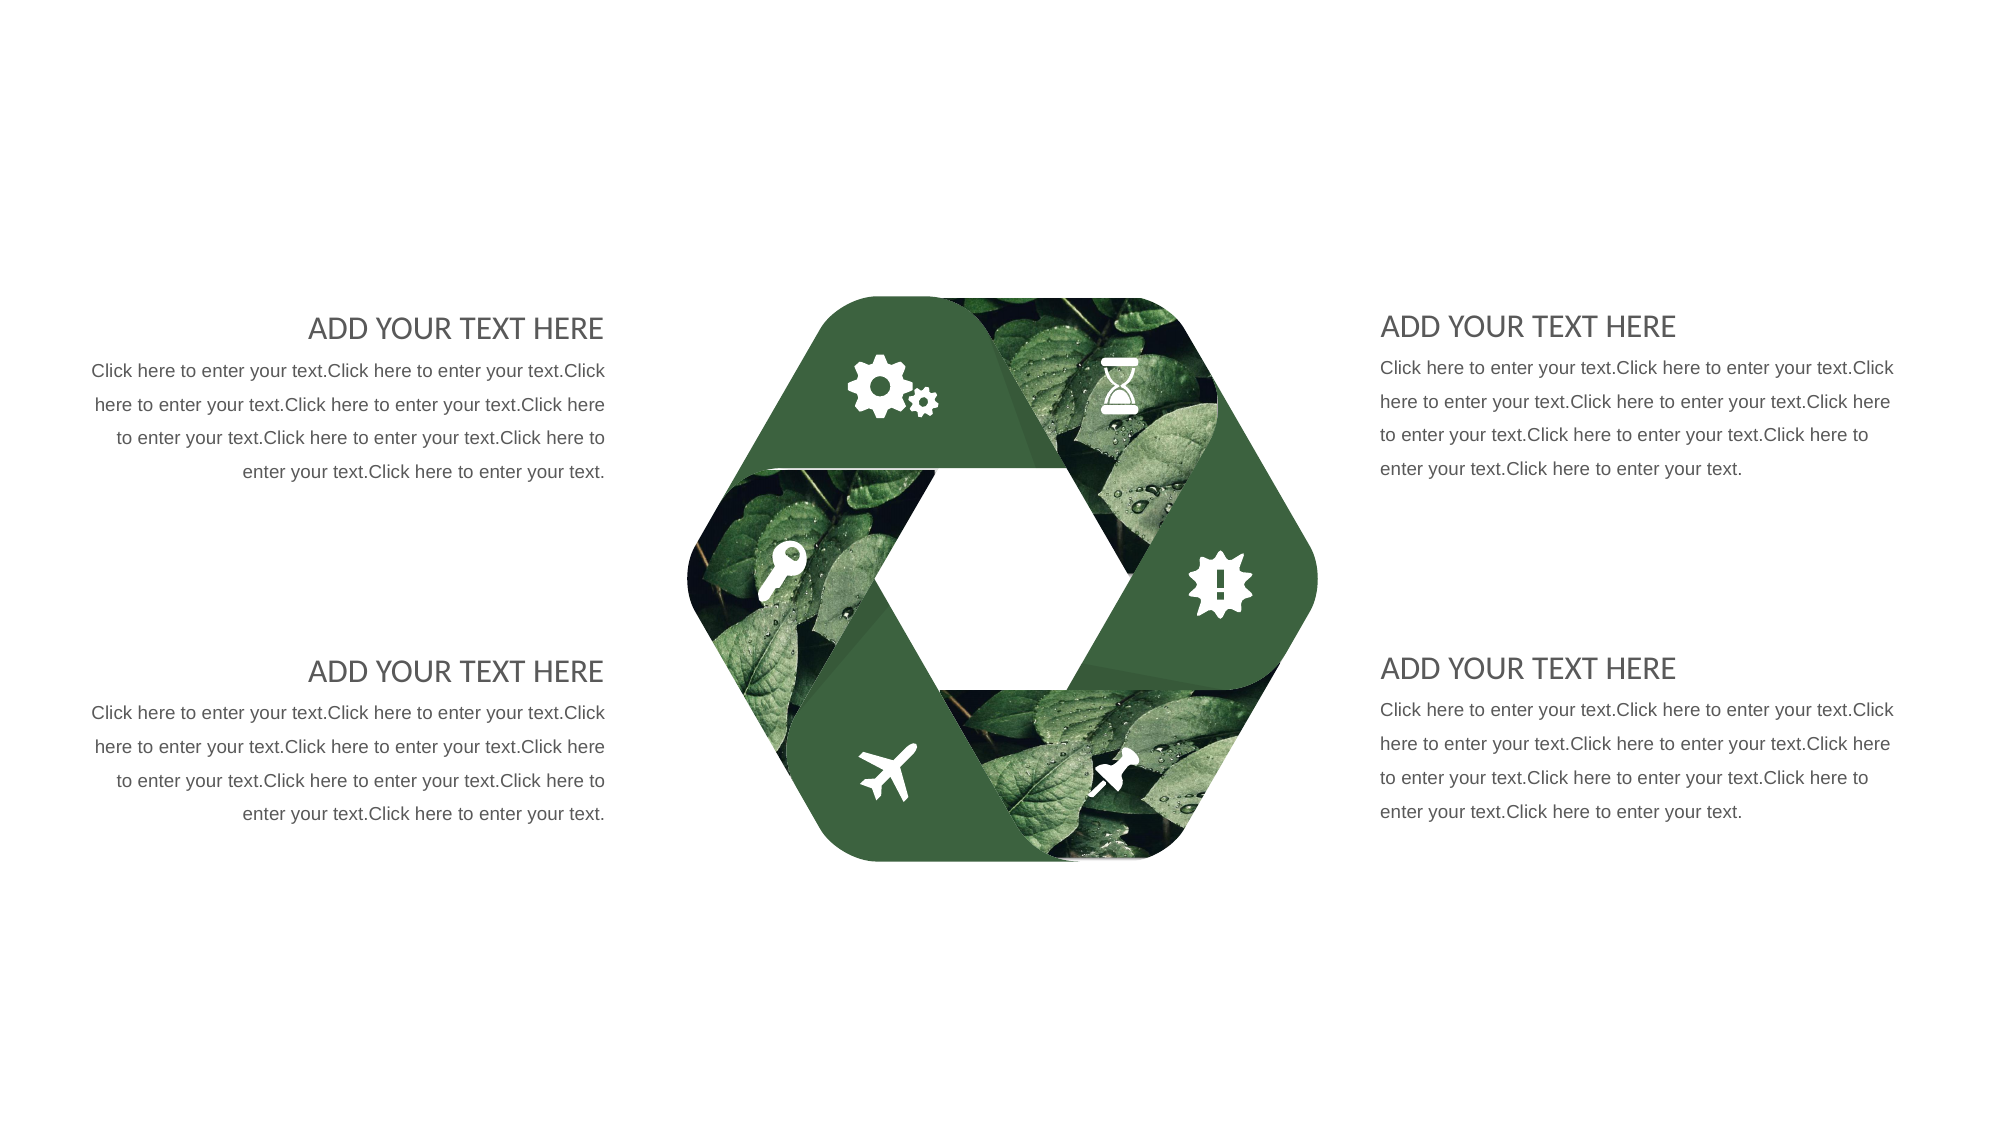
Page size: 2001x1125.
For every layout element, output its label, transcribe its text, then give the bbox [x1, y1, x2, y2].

text_box ADD YOUR TEXT HERE [1365, 296, 1693, 337]
text_box ADD YOUR TEXT HERE [1365, 638, 1693, 679]
text_box ADD YOUR TEXT HERE [293, 641, 620, 682]
text_box ADD YOUR TEXT HERE [293, 299, 620, 339]
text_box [684, 296, 1321, 862]
text_box Click here to enter your text.Click here to enter your text.Click here to enter your text.Click here to enter your text.Click here to enter your text.Click here to enter your text.Click here to enter your text.Click here to enter your text. [67, 339, 620, 490]
text_box Click here to enter your text.Click here to enter your text.Click here to enter your text.Click here to enter your text.Click here to enter your text.Click here to enter your text.Click here to enter your text.Click here to enter your text. [67, 682, 620, 866]
text_box Click here to enter your text.Click here to enter your text.Click here to enter your text.Click here to enter your text.Click here to enter your text.Click here to enter your text.Click here to enter your text.Click here to enter your text. [1365, 337, 1918, 487]
text_box Click here to enter your text.Click here to enter your text.Click here to enter your text.Click here to enter your text.Click here to enter your text.Click here to enter your text.Click here to enter your text.Click here to enter your text. [1365, 679, 1918, 863]
